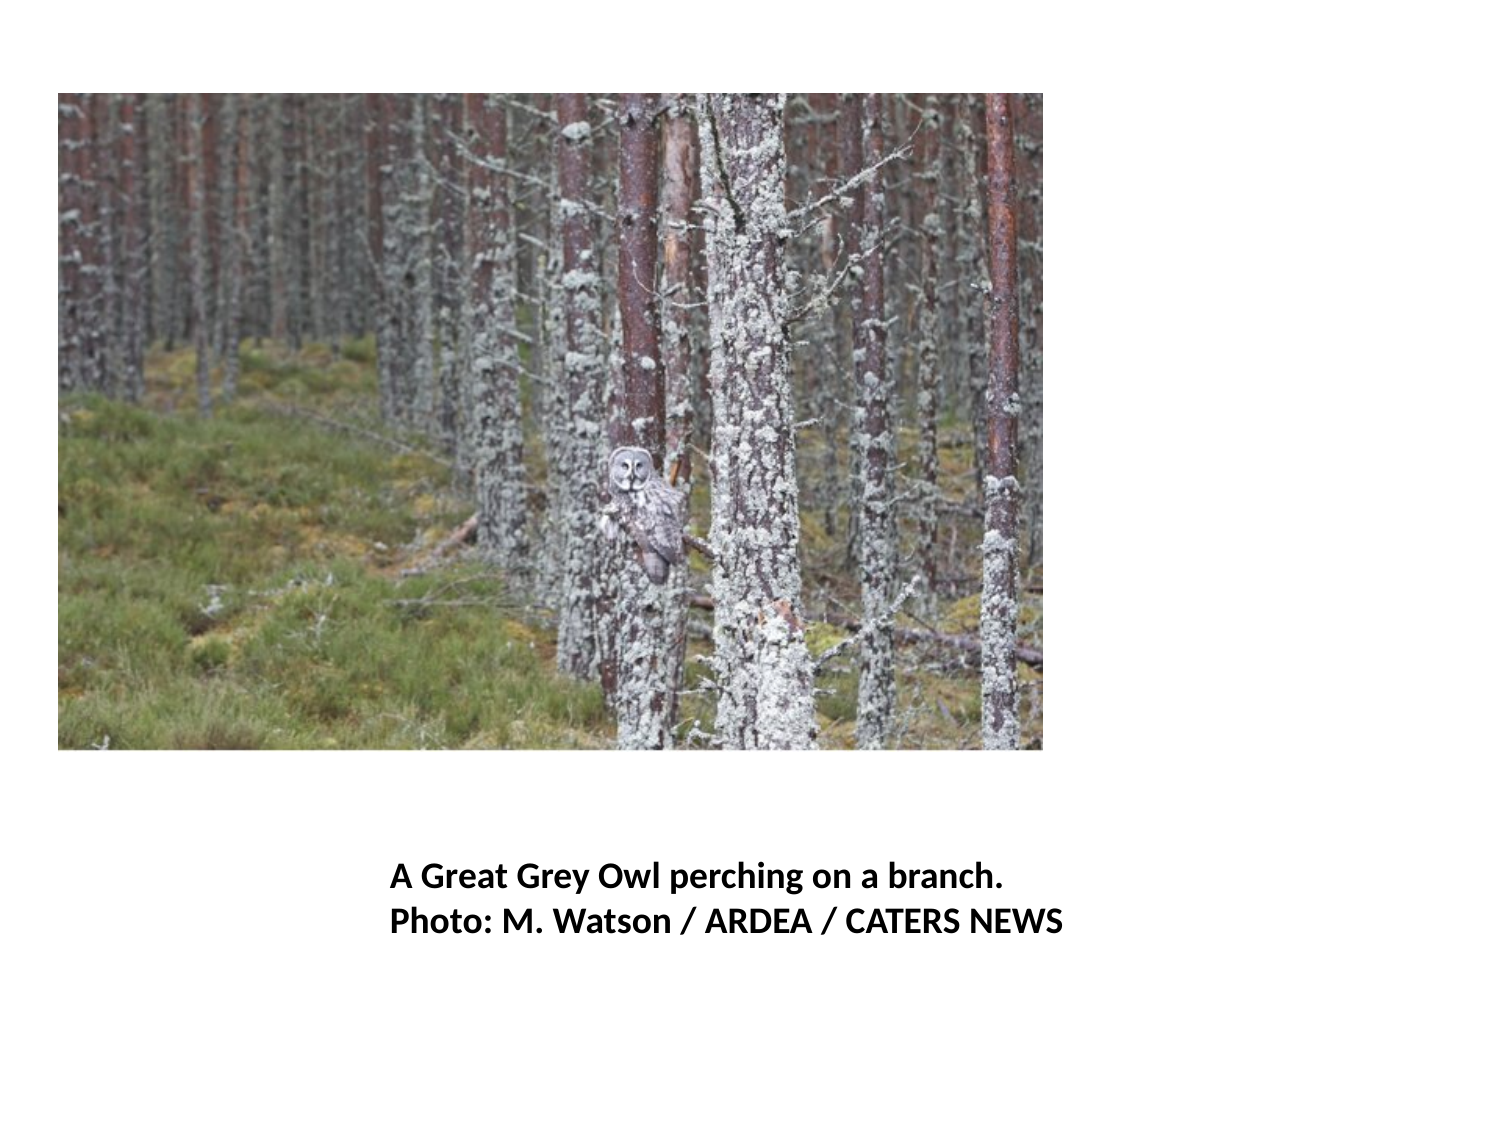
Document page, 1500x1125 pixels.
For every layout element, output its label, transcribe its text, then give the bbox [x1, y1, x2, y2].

picture [58, 93, 1044, 752]
text_box A Great Grey Owl perching on a branch. Photo: M. Watson / ARDEA / CATERS NEWS [374, 843, 1125, 949]
